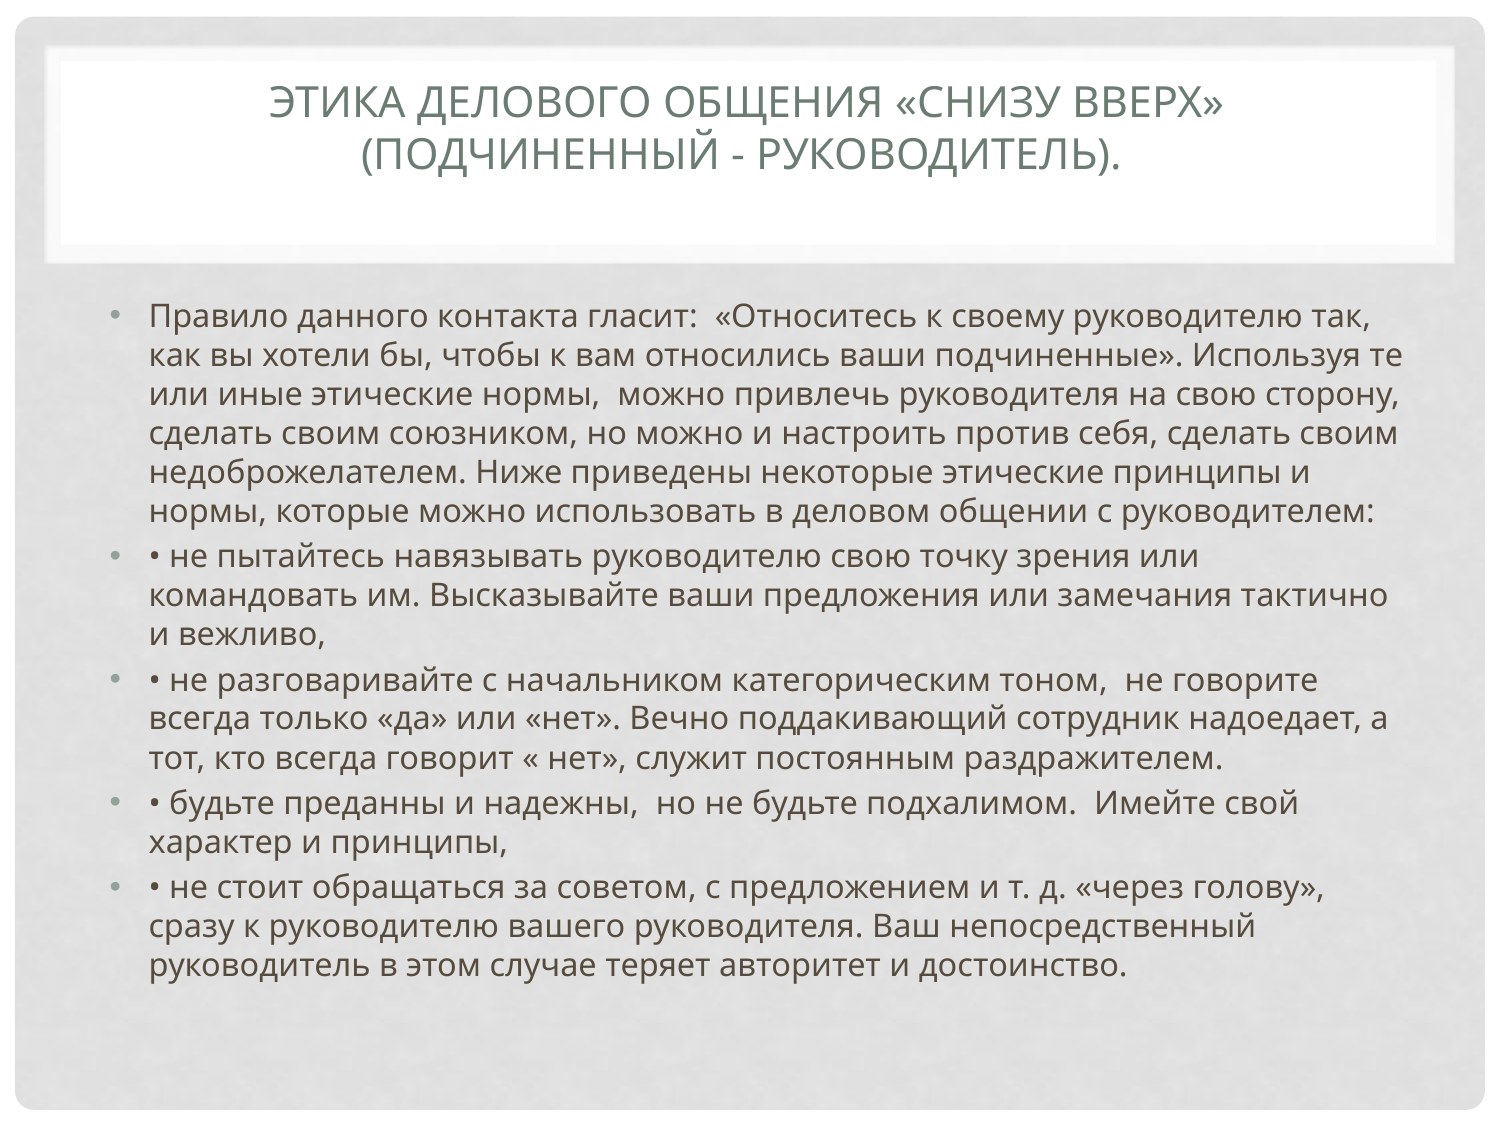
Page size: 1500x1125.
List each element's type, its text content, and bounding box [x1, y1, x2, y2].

title Этика делового общения «снизу вверх» (подчиненный - руководитель). [69, 66, 1425, 238]
list Правило данного контакта гласит: «Относитесь к своему руководителю так, как вы хотели бы, чтобы к вам относились ваши подчиненные». Используя те или иные этические нормы, можно привлечь руководителя на свою сторону, сделать своим союзником, но можно и настроить против себя, сделать своим недоброжелателем. Ниже приведены некоторые этические принципы и нормы, которые можно использовать в деловом общении с руководителем: • не пытайтесь навязывать руководителю свою точку зрения или командовать им. Высказывайте ваши предложения или замечания тактично и вежливо, • не разговаривайте с начальником категорическим тоном, не говорите всегда только «да» или «нет». Вечно поддакивающий сотрудник надоедает, а тот, кто всегда говорит « нет», служит постоянным раздражителем. • будьте преданны и надежны, но не будьте подхалимом. Имейте свой характер и принципы, • не стоит обращаться за советом, с предложением и т. д. «через голову», сразу к руководителю вашего руководителя. Ваш непосредственный руководитель в этом случае теряет авторитет и достоинство. [75, 287, 1425, 1005]
